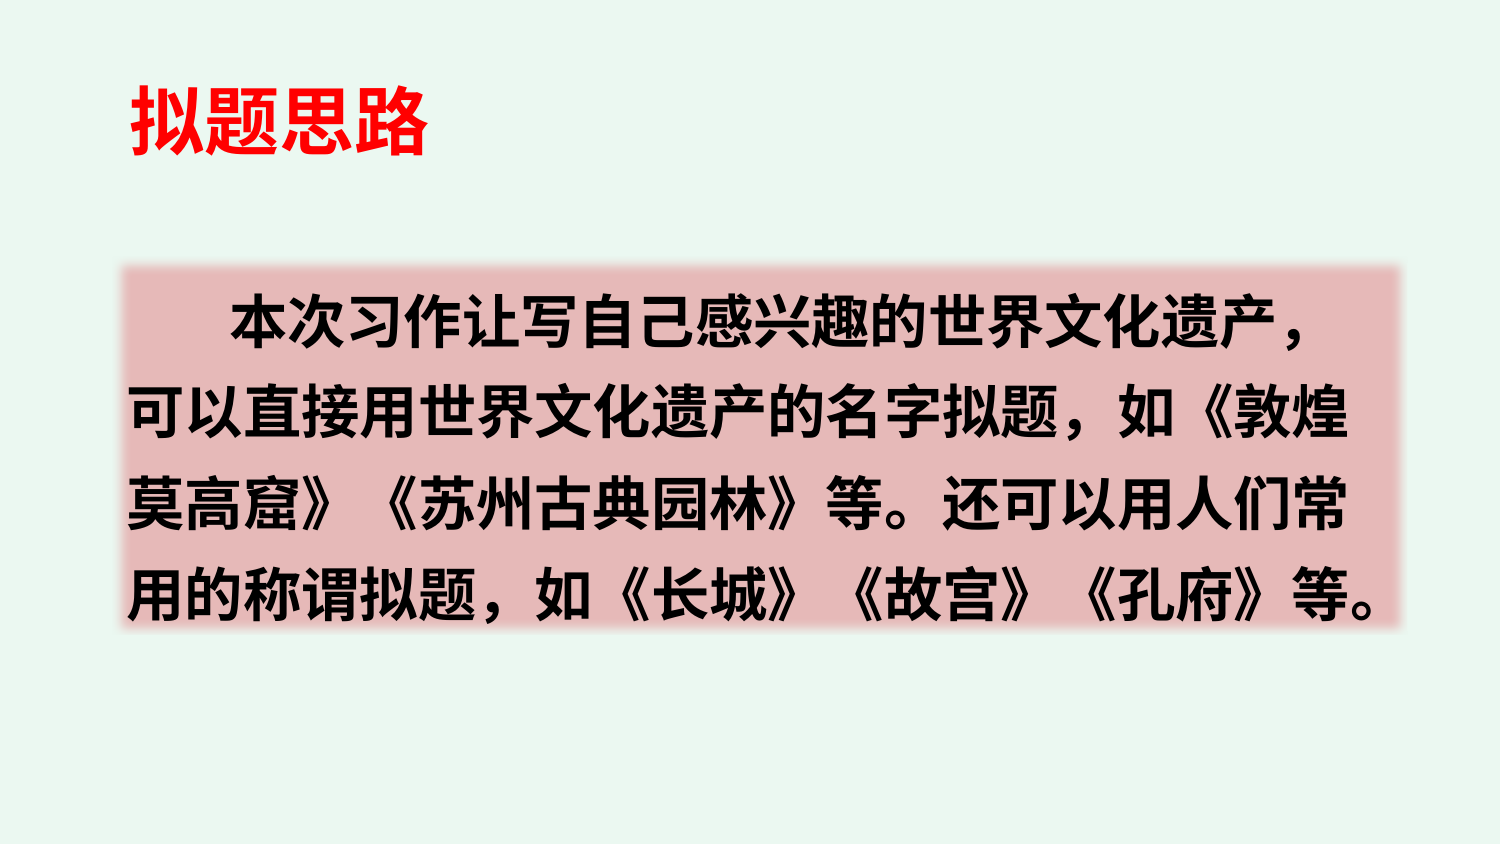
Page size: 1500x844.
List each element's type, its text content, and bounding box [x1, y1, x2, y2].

text_box 拟题思路 [114, 67, 445, 173]
text_box 本次习作让写自己感兴趣的世界文化遗产，可以直接用世界文化遗产的名字拟题，如《敦煌莫高窟》《苏州古典园林》等。还可以用人们常用的称谓拟题，如《长城》《故宫》《孔府》等。 [131, 275, 1393, 621]
